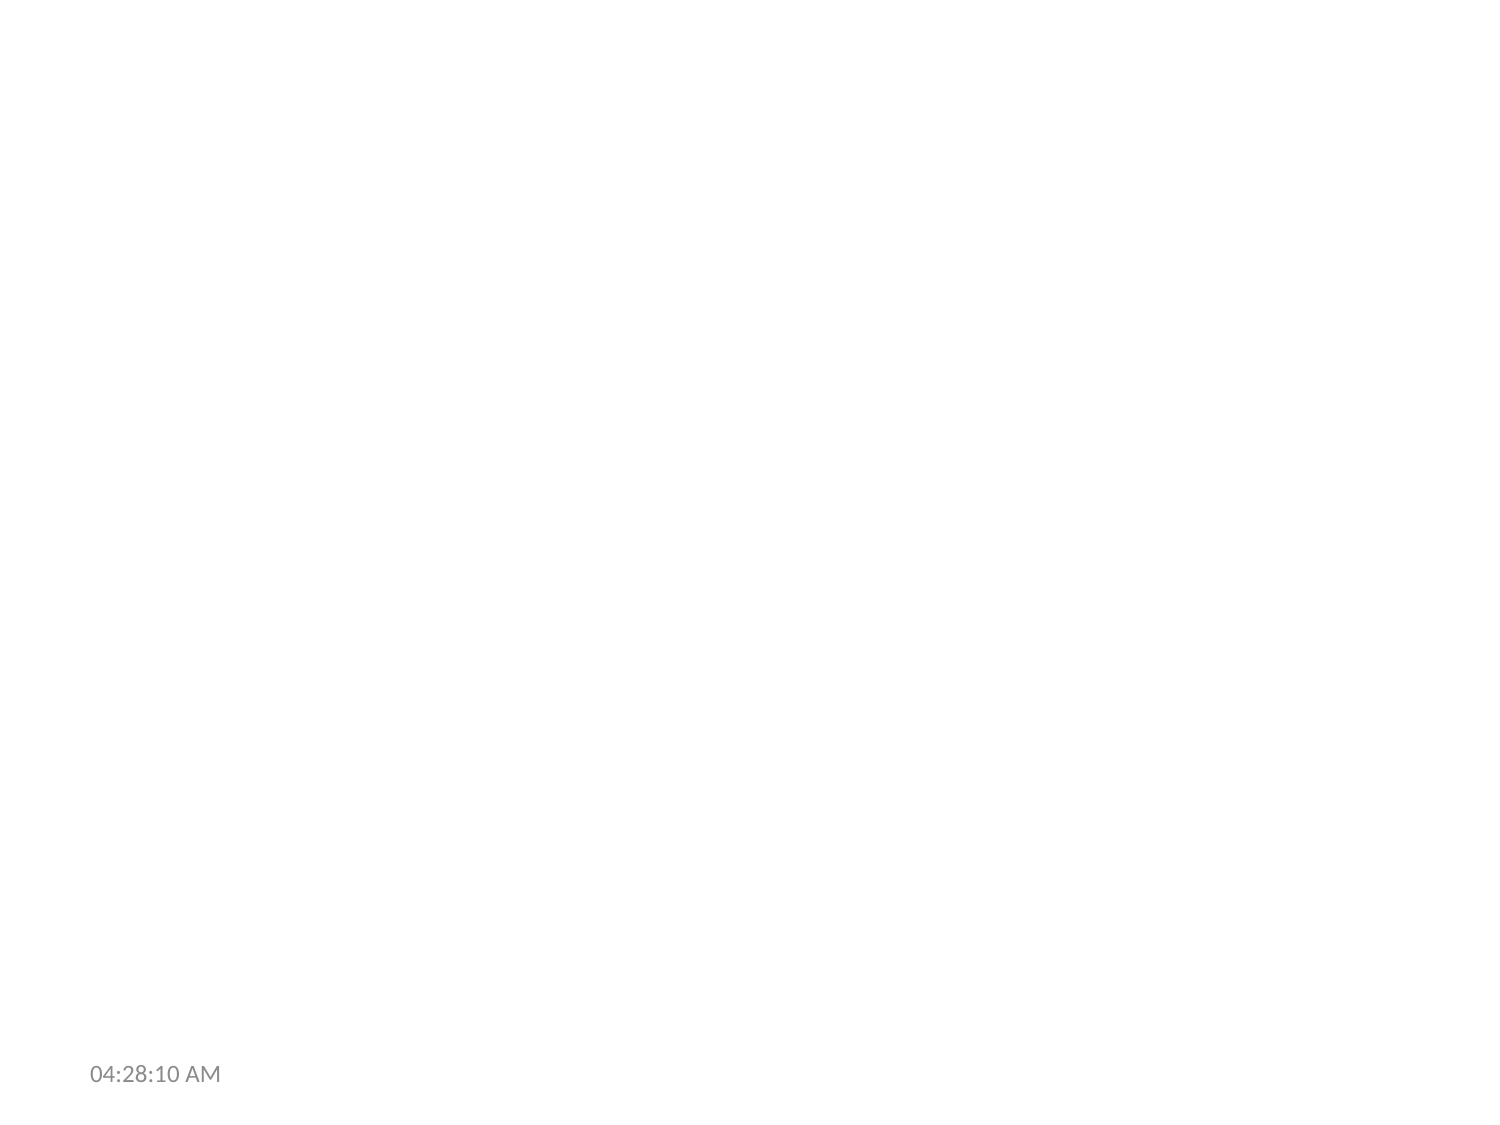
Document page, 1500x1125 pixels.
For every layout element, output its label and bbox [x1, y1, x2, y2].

slide_number [75, 1042, 425, 1103]
